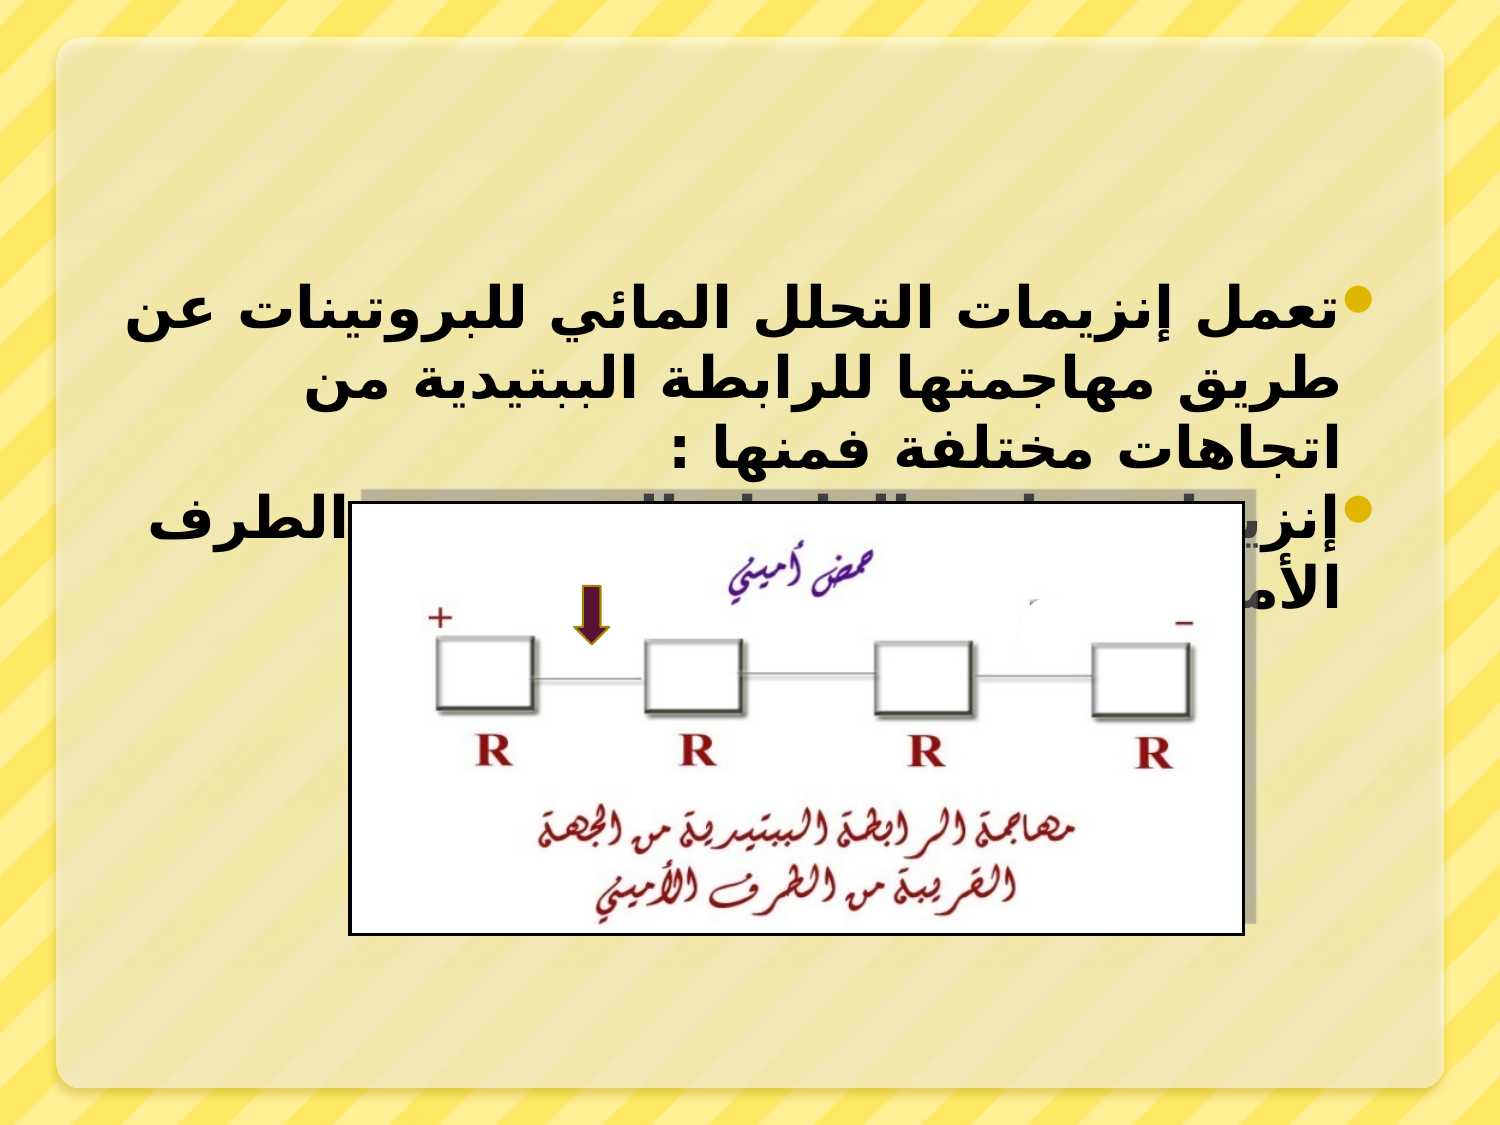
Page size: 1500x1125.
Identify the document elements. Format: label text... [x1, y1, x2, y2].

picture [351, 503, 1243, 933]
list تعمل إنزيمات التحلل المائي للبروتينات عن طريق مهاجمتها للرابطة الببتيدية من اتجاهات مختلفة فمنها : إنزيمات تهاجم الرابطة القريبة من الطرف الأميني [75, 262, 1425, 1005]
